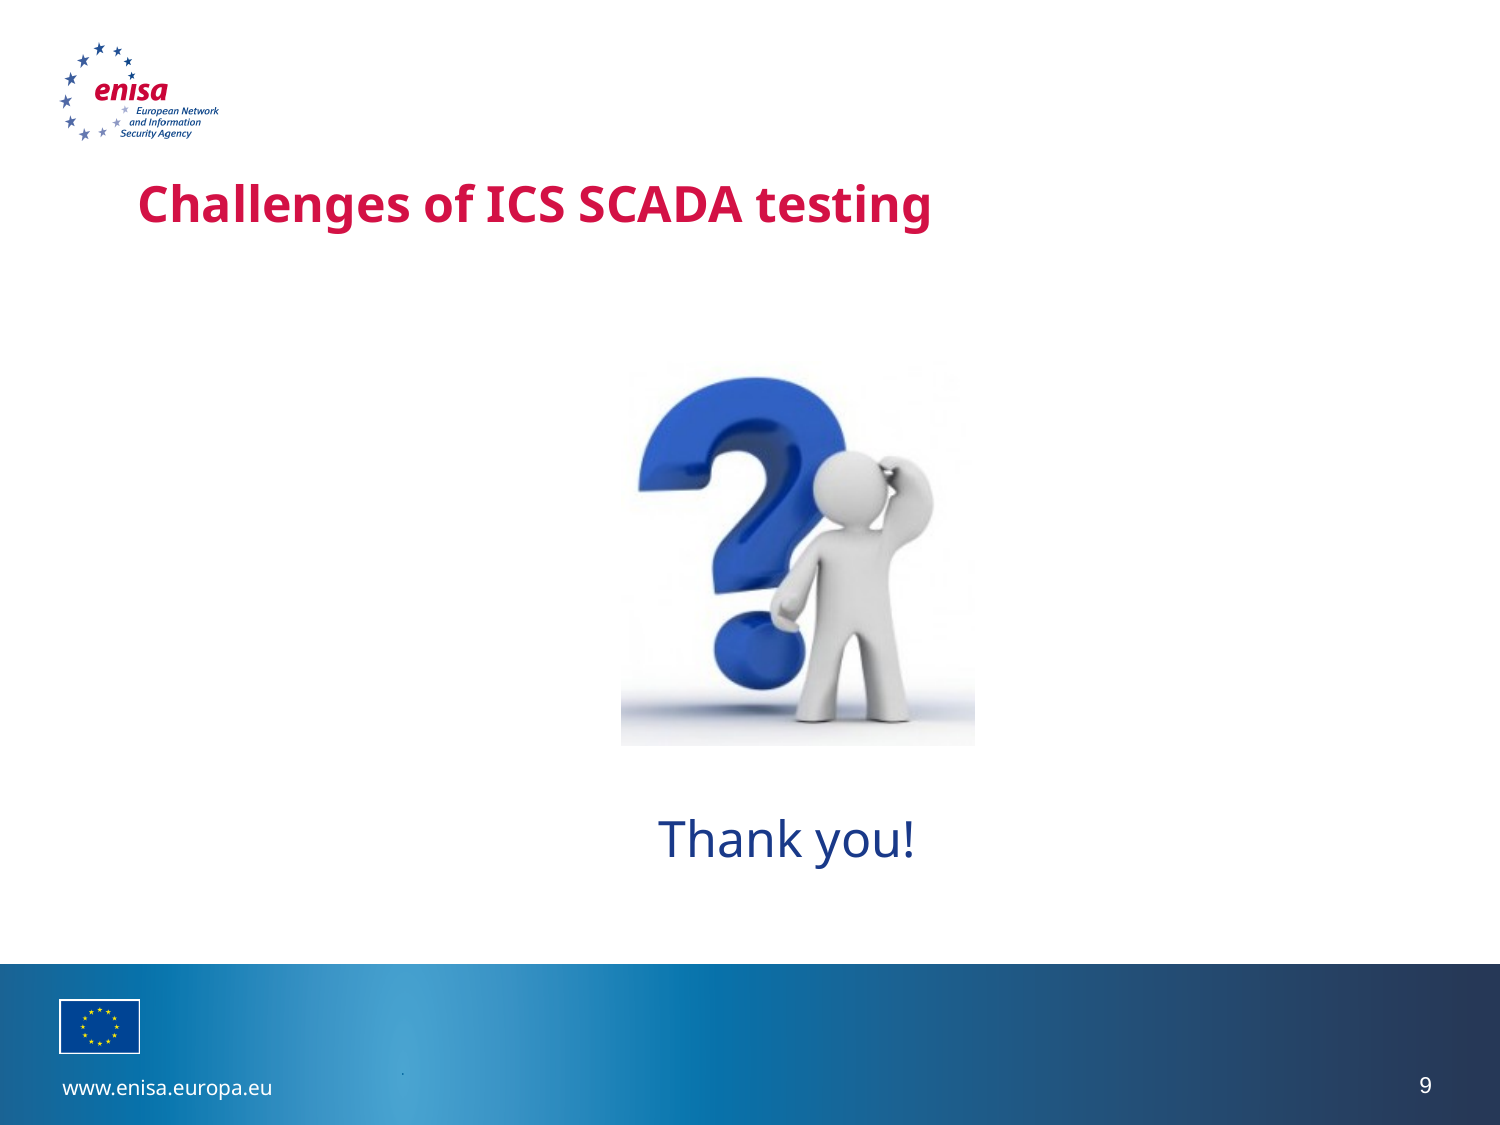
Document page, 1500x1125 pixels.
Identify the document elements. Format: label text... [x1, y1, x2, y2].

picture [0, 964, 146, 1125]
picture [59, 42, 219, 141]
list Thank you! [137, 385, 1438, 938]
picture [620, 361, 975, 747]
picture [180, 964, 669, 1125]
picture [710, 964, 714, 1125]
title Challenges of ICS SCADA testing [137, 172, 1438, 350]
picture [716, 964, 1500, 1125]
